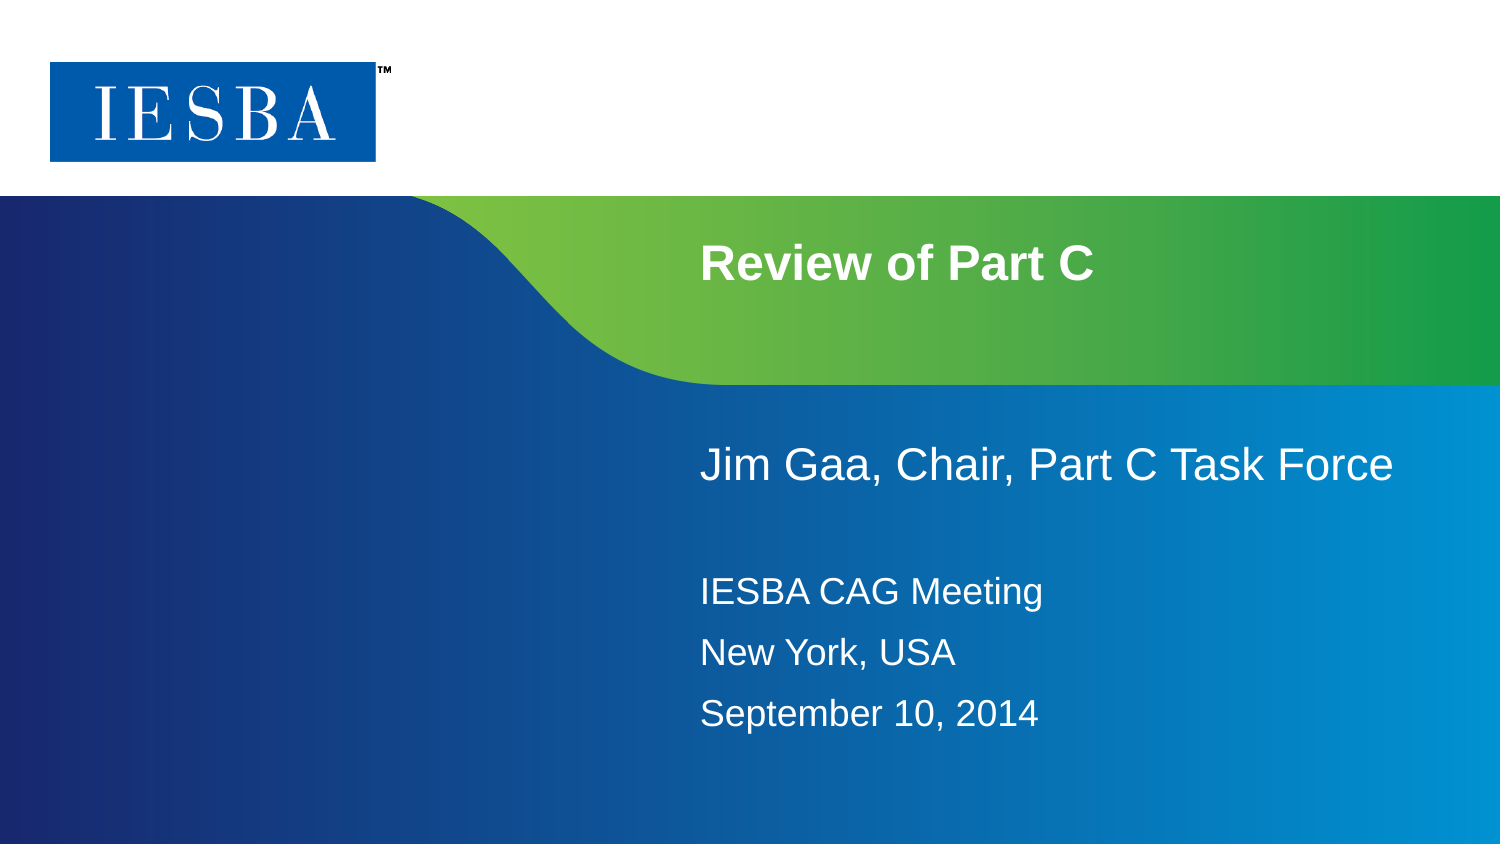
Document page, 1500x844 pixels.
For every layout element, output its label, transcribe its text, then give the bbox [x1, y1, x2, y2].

picture [50, 62, 391, 162]
picture [412, 196, 1500, 385]
title Review of Part C [699, 229, 1463, 352]
subtitle Jim Gaa, Chair, Part C Task Force IESBA CAG Meeting New York, USA September 10, 2014 [699, 434, 1413, 785]
